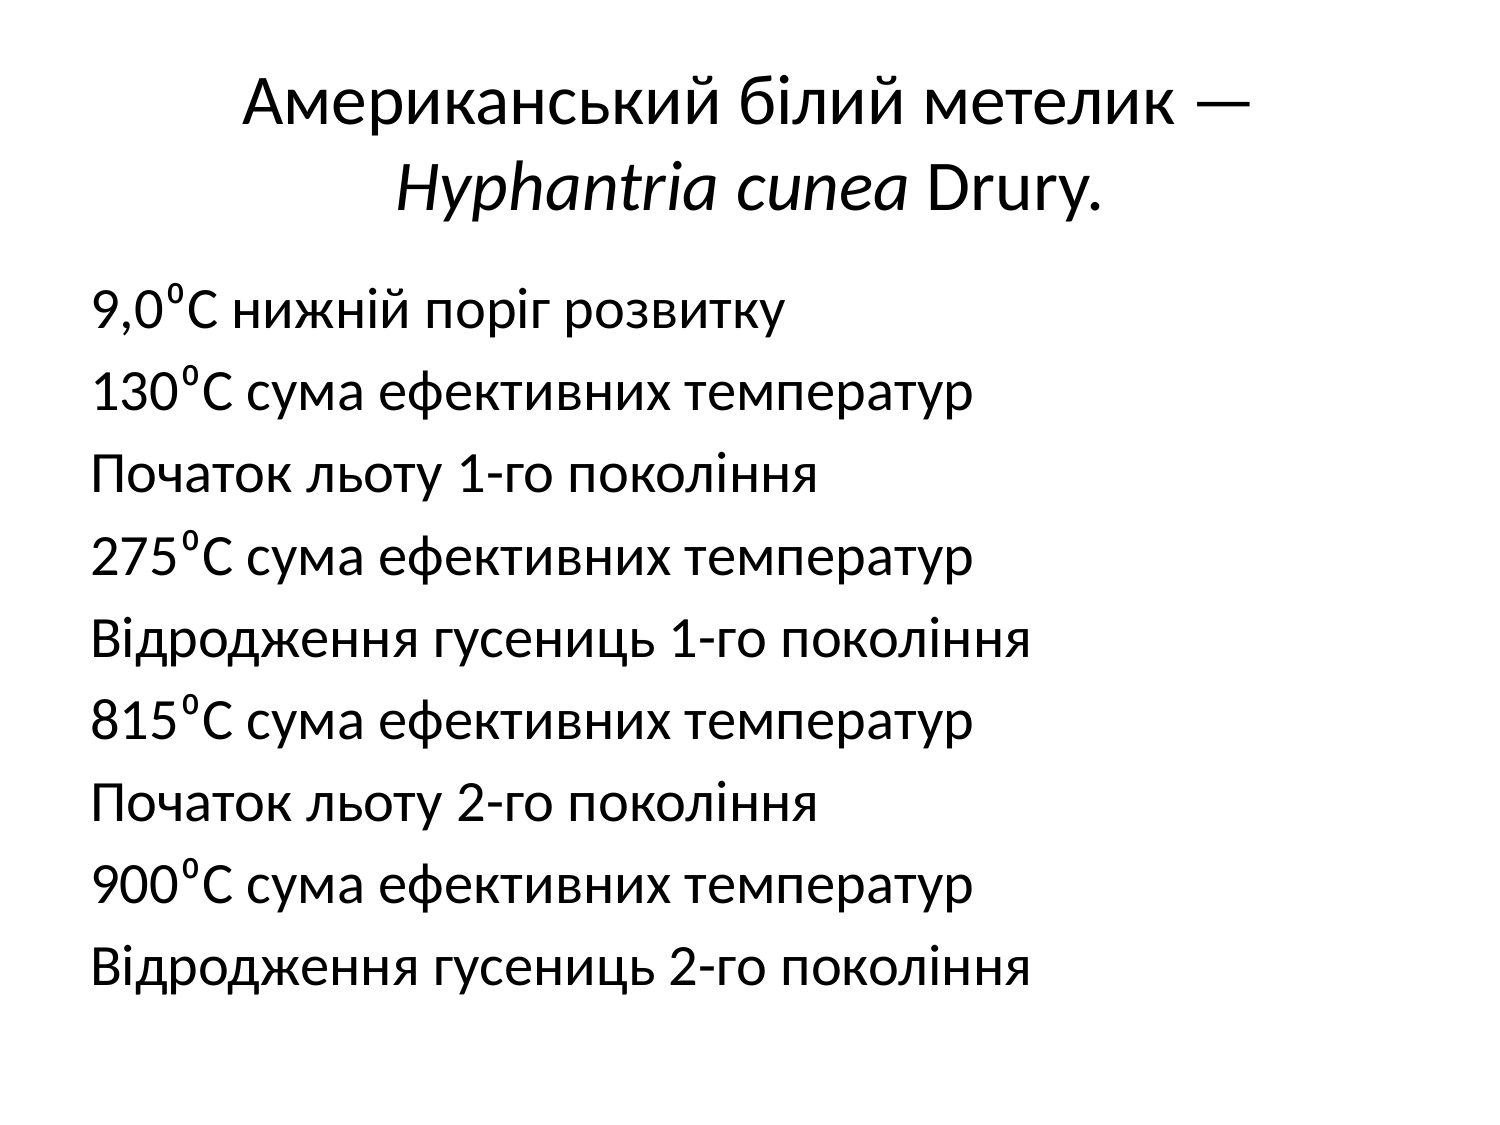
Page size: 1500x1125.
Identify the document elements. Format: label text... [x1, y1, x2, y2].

title Американський білий метелик — Hyphantria cunea Drury. [75, 45, 1425, 233]
list 9,0⁰С нижній поріг розвитку 130⁰С сума ефективних температур Початок льоту 1-го покоління 275⁰С сума ефективних температур Відродження гусениць 1-го покоління 815⁰С сума ефективних температур Початок льоту 2-го покоління 900⁰С сума ефективних температур Відродження гусениць 2-го покоління [75, 262, 1425, 1005]
